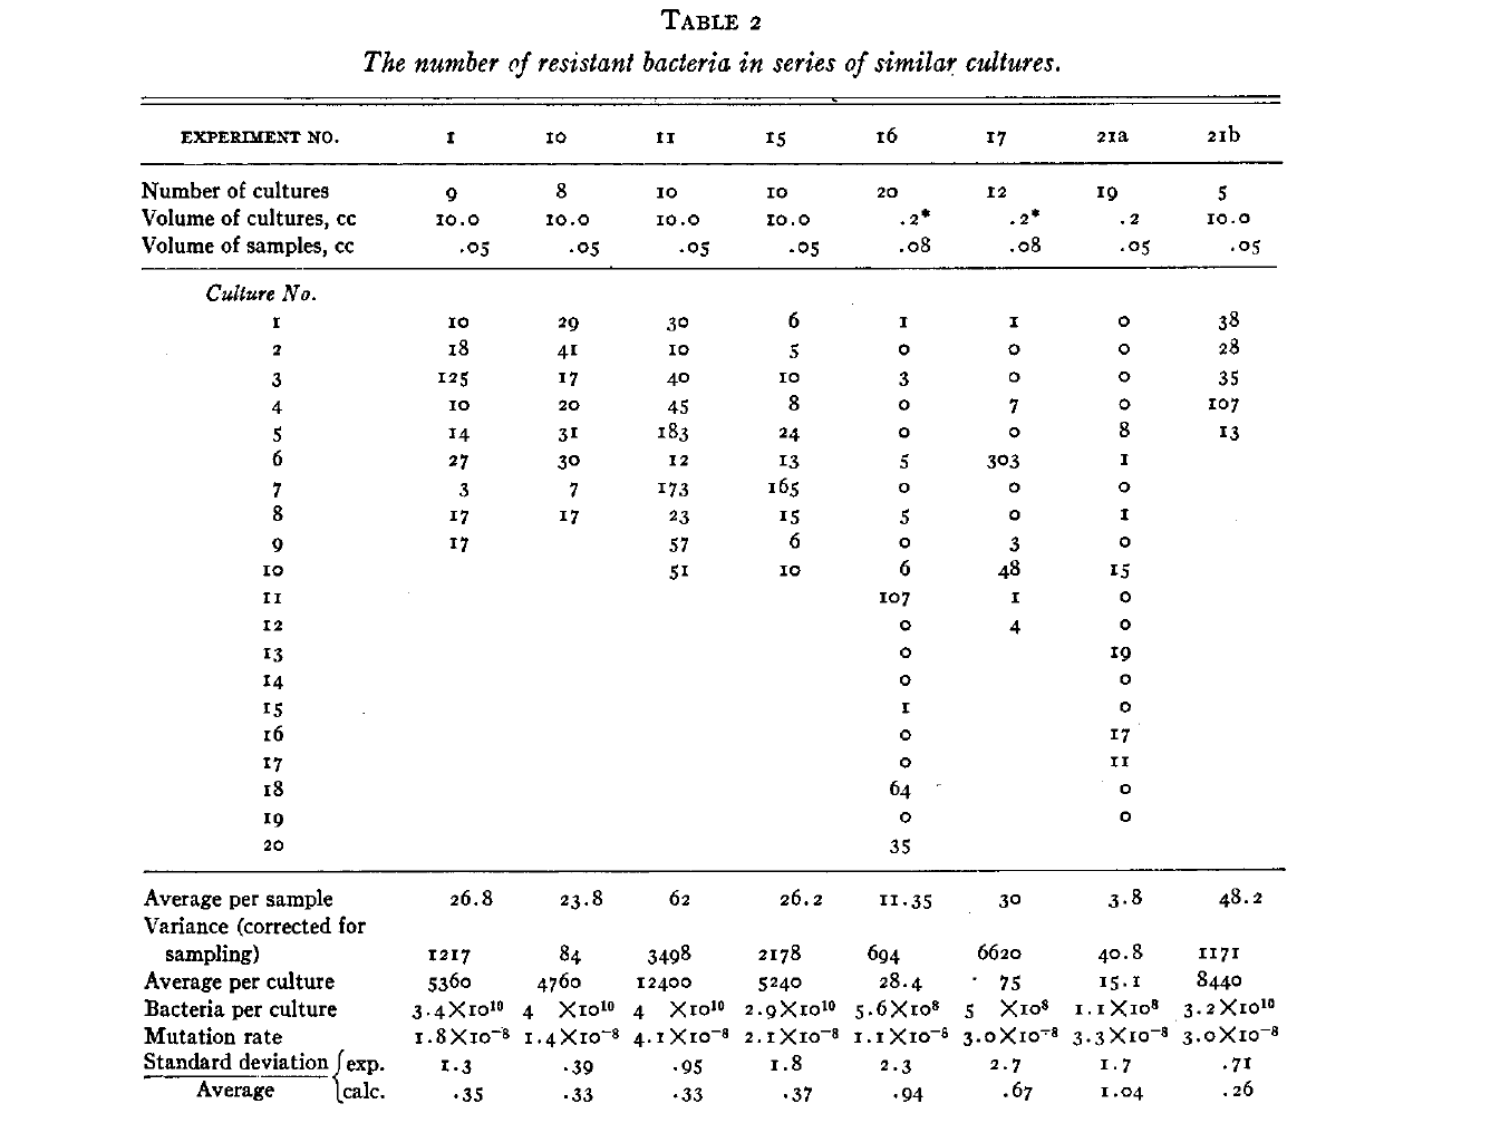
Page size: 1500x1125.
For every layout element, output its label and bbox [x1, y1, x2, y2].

list [135, 6, 1306, 1113]
